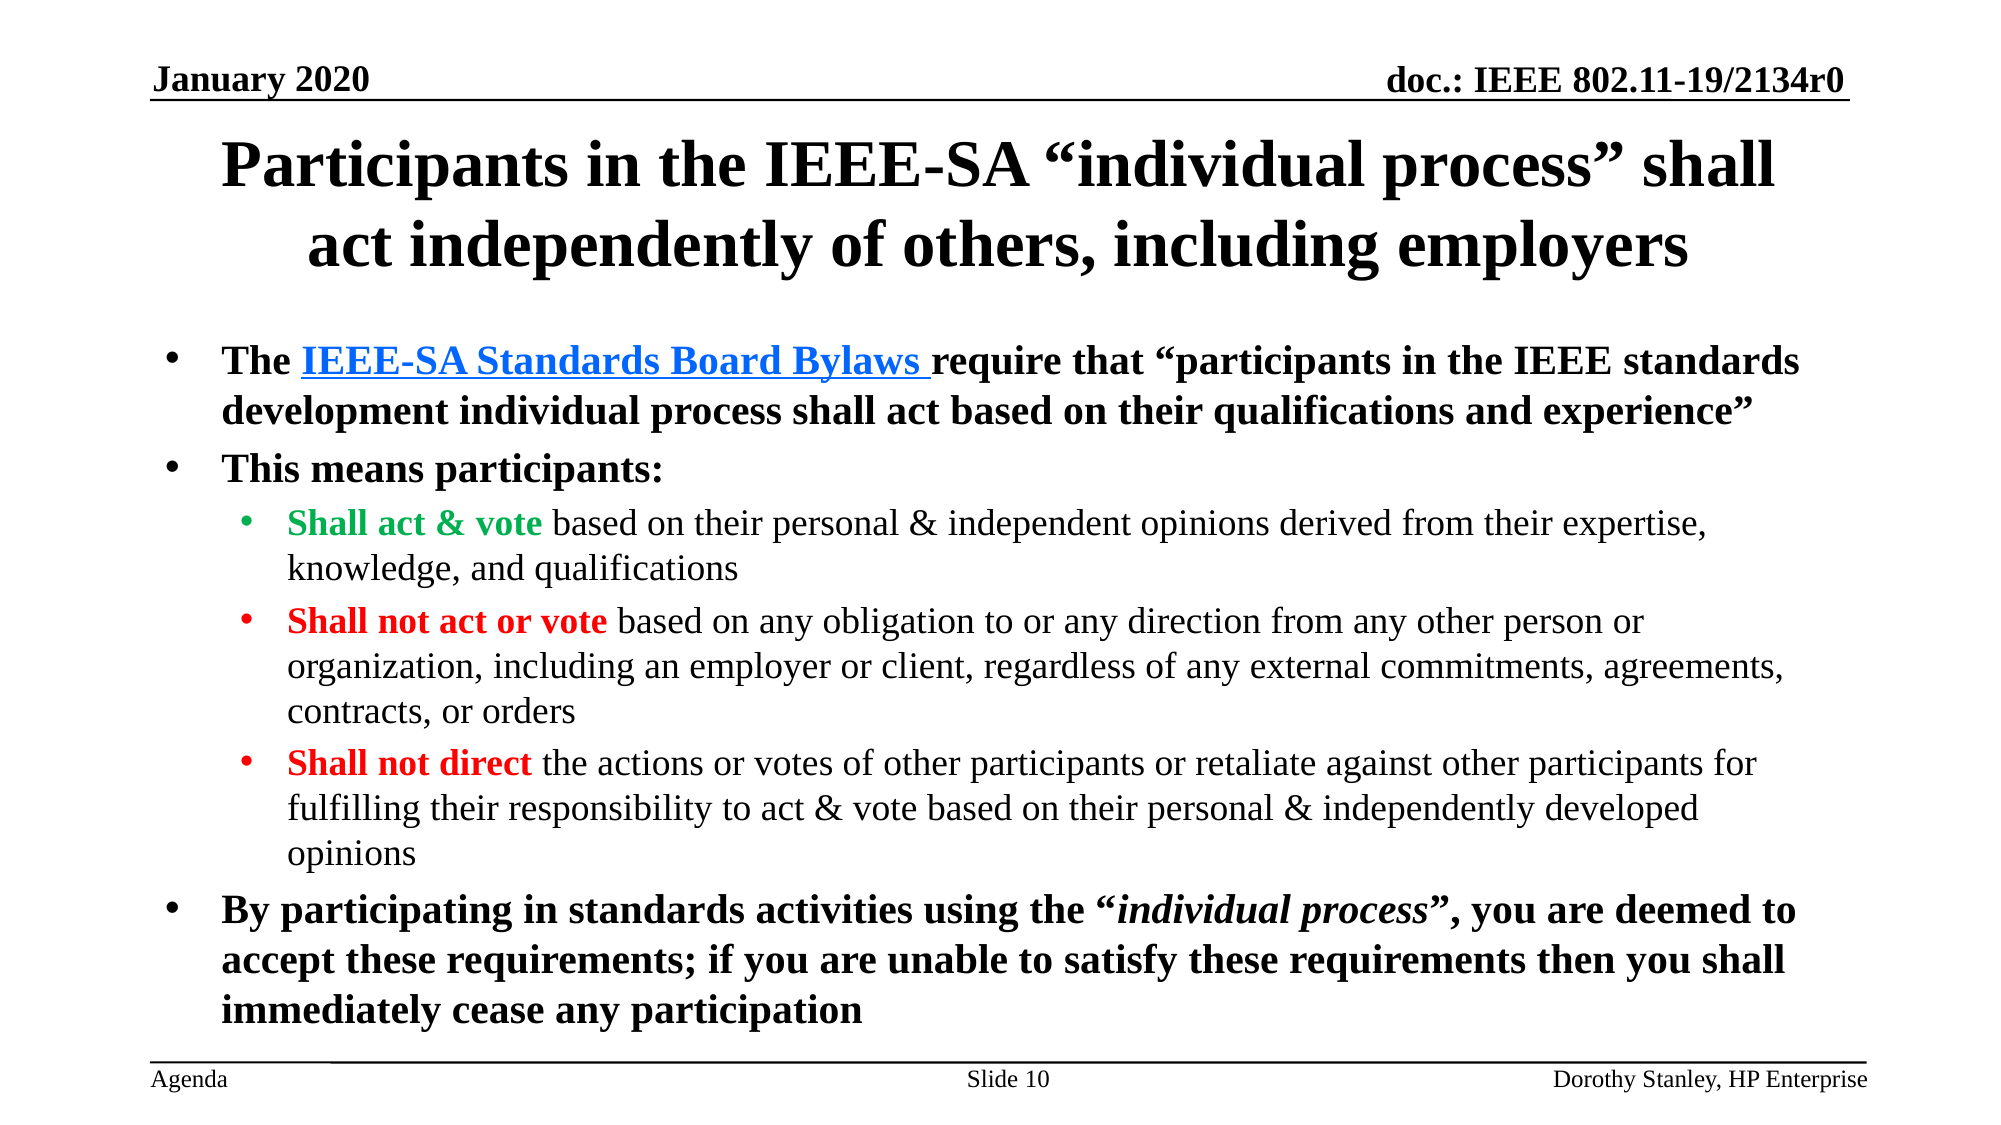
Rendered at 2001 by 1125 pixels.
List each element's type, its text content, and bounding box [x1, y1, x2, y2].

footer Dorothy Stanley, HP Enterprise [1171, 1062, 1869, 1092]
slide_number Slide 10 [964, 1062, 1053, 1093]
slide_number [152, 54, 563, 100]
list The IEEE-SA Standards Board Bylaws require that “participants in the IEEE standards development individual process shall act based on their qualifications and experience” This means participants: Shall act & vote based on their personal & independent opinions derived from their expertise, knowledge, and qualifications Shall not act or vote based on any obligation to or any direction from any other person or organization, including an employer or client, regardless of any external commitments, agreements, contracts, or orders Shall not direct the actions or votes of other participants or retaliate against other participants for fulfilling their responsibility to act & vote based on their personal & independently developed opinions By participating in standards activities using the “individual process”, you are deemed to accept these requirements; if you are unable to satisfy these requirements then you shall immediately cease any participation [150, 324, 1850, 1000]
title Participants in the IEEE-SA “individual process” shall act independently of others, including employers [150, 112, 1850, 288]
